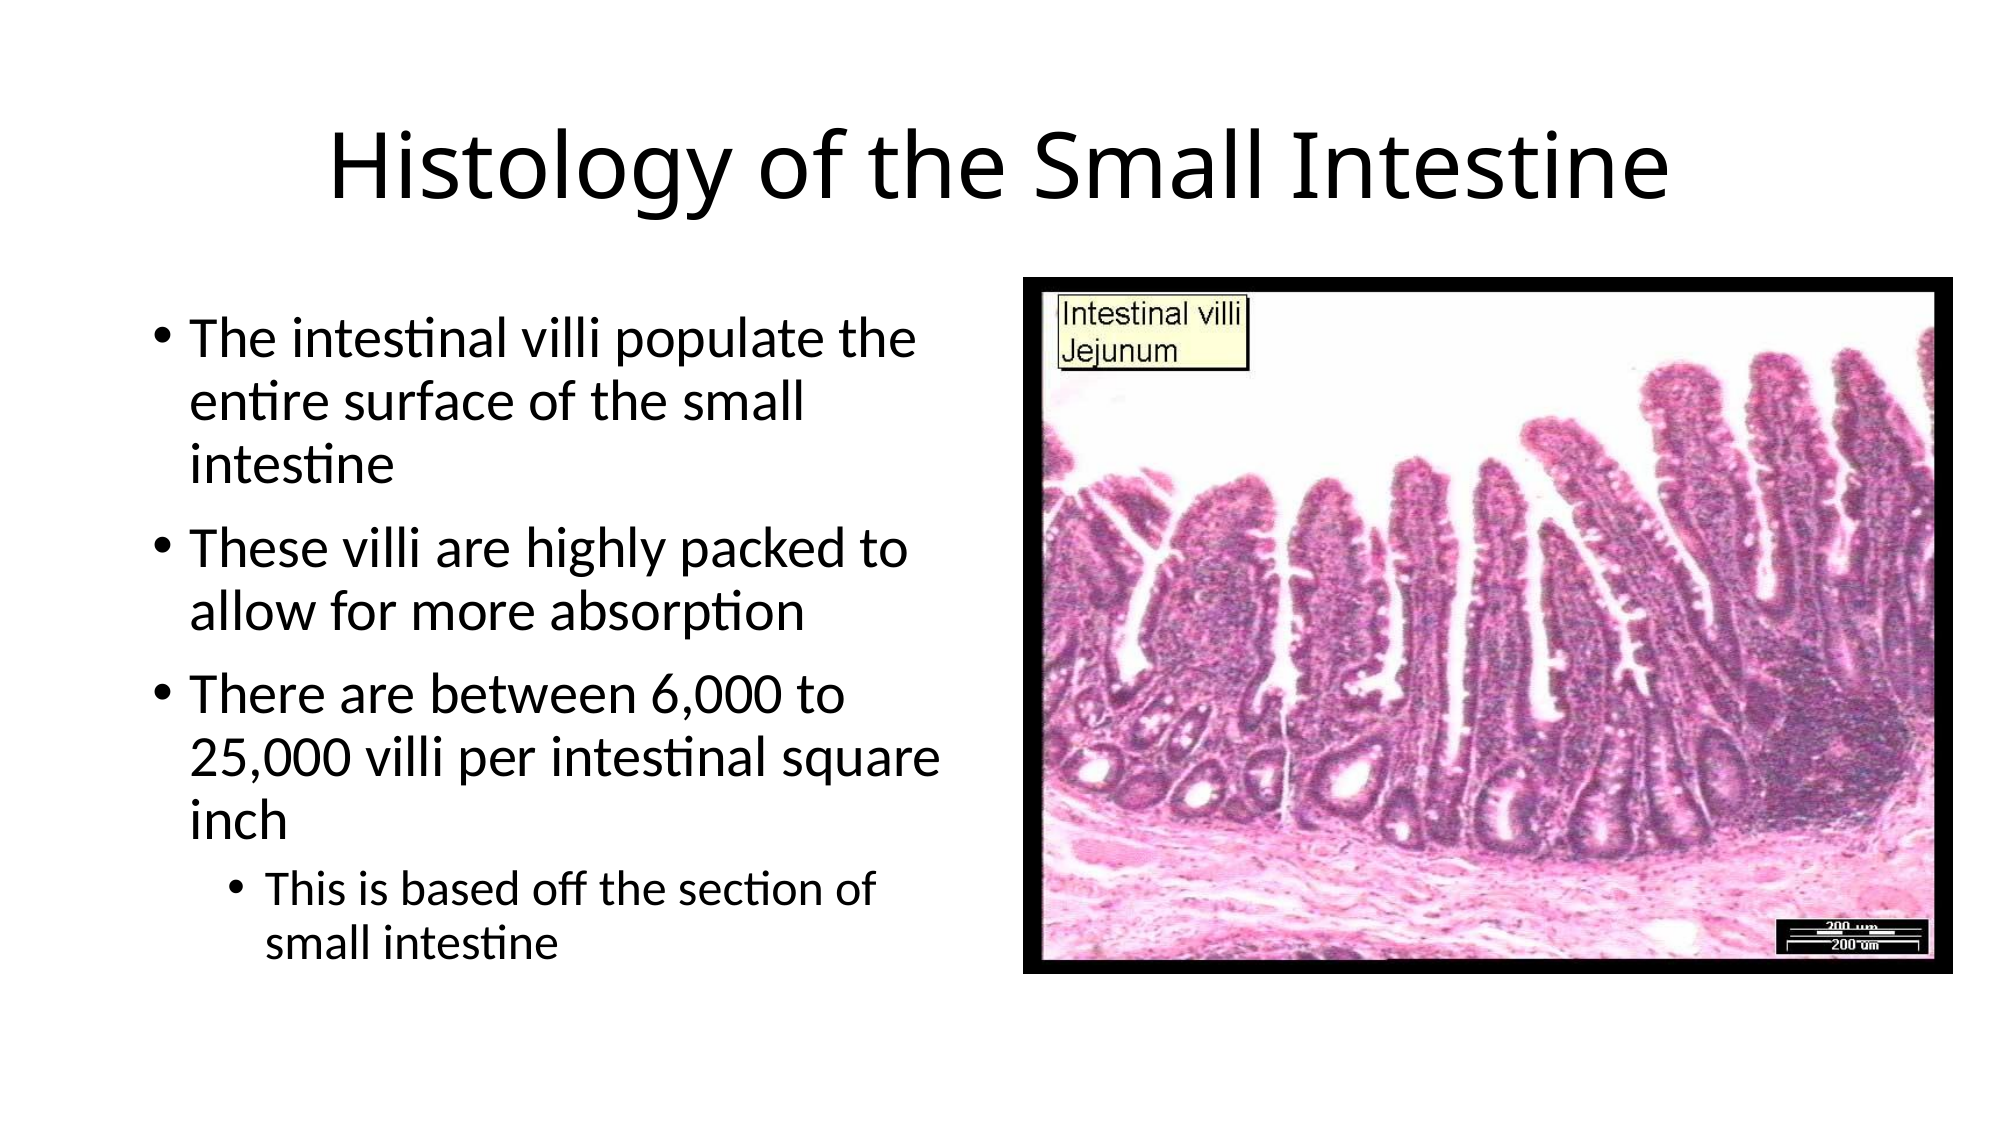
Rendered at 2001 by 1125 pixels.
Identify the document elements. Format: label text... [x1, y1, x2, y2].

picture [1023, 277, 1953, 975]
title Histology of the Small Intestine [137, 59, 1863, 278]
list The intestinal villi populate the entire surface of the small intestine These villi are highly packed to allow for more absorption There are between 6,000 to 25,000 villi per intestinal square inch This is based off the section of small intestine [137, 299, 988, 1014]
